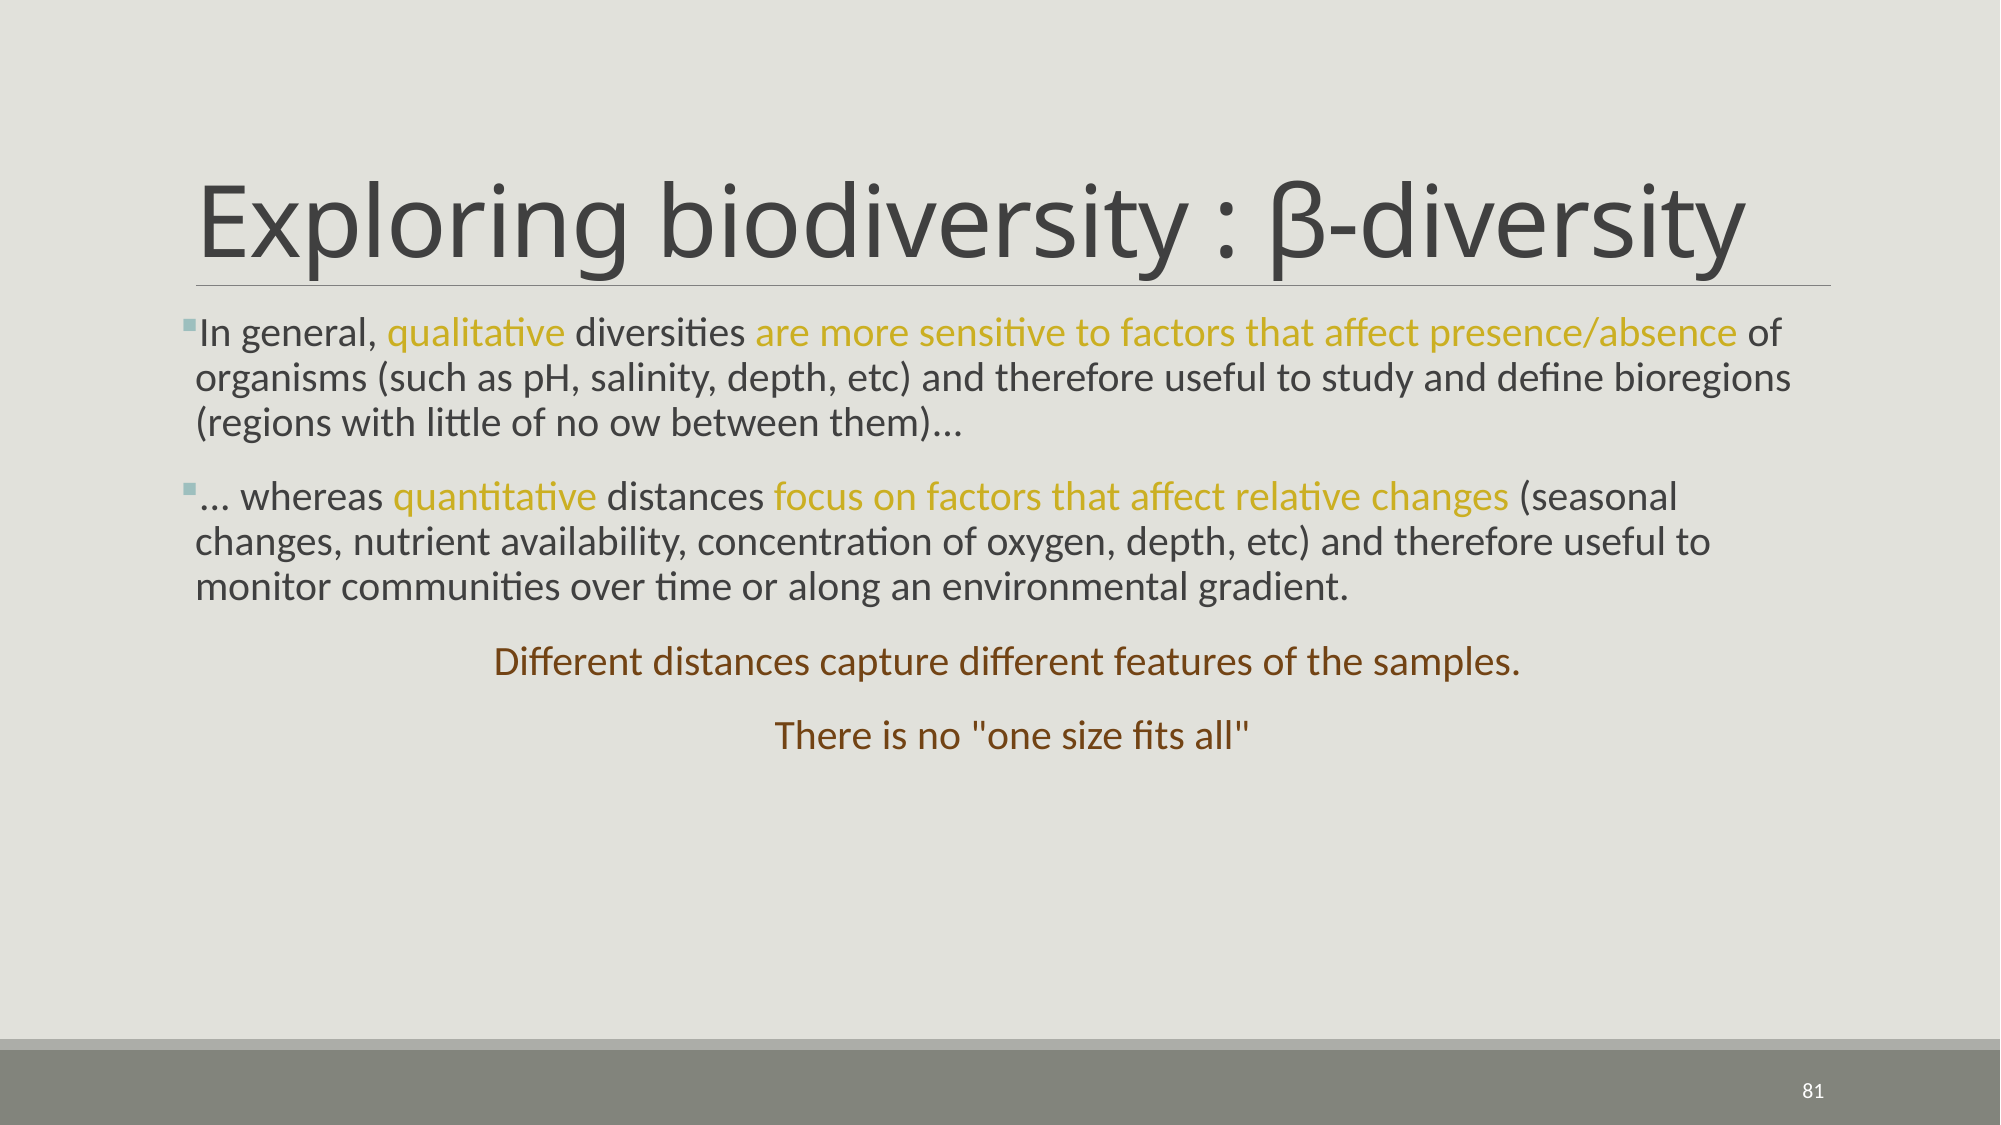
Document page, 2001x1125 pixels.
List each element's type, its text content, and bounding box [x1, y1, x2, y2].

title Exploring biodiversity : β-diversity [180, 47, 1830, 285]
list In general, qualitative diversities are more sensitive to factors that affect presence/absence of organisms (such as pH, salinity, depth, etc) and therefore useful to study and define bioregions (regions with little of no ow between them)... ... whereas quantitative distances focus on factors that affect relative changes (seasonal changes, nutrient availability, concentration of oxygen, depth, etc) and therefore useful to monitor communities over time or along an environmental gradient. Different distances capture different features of the samples. There is no "one size fits all" [180, 302, 1830, 963]
slide_number 81 [1624, 1059, 1840, 1120]
